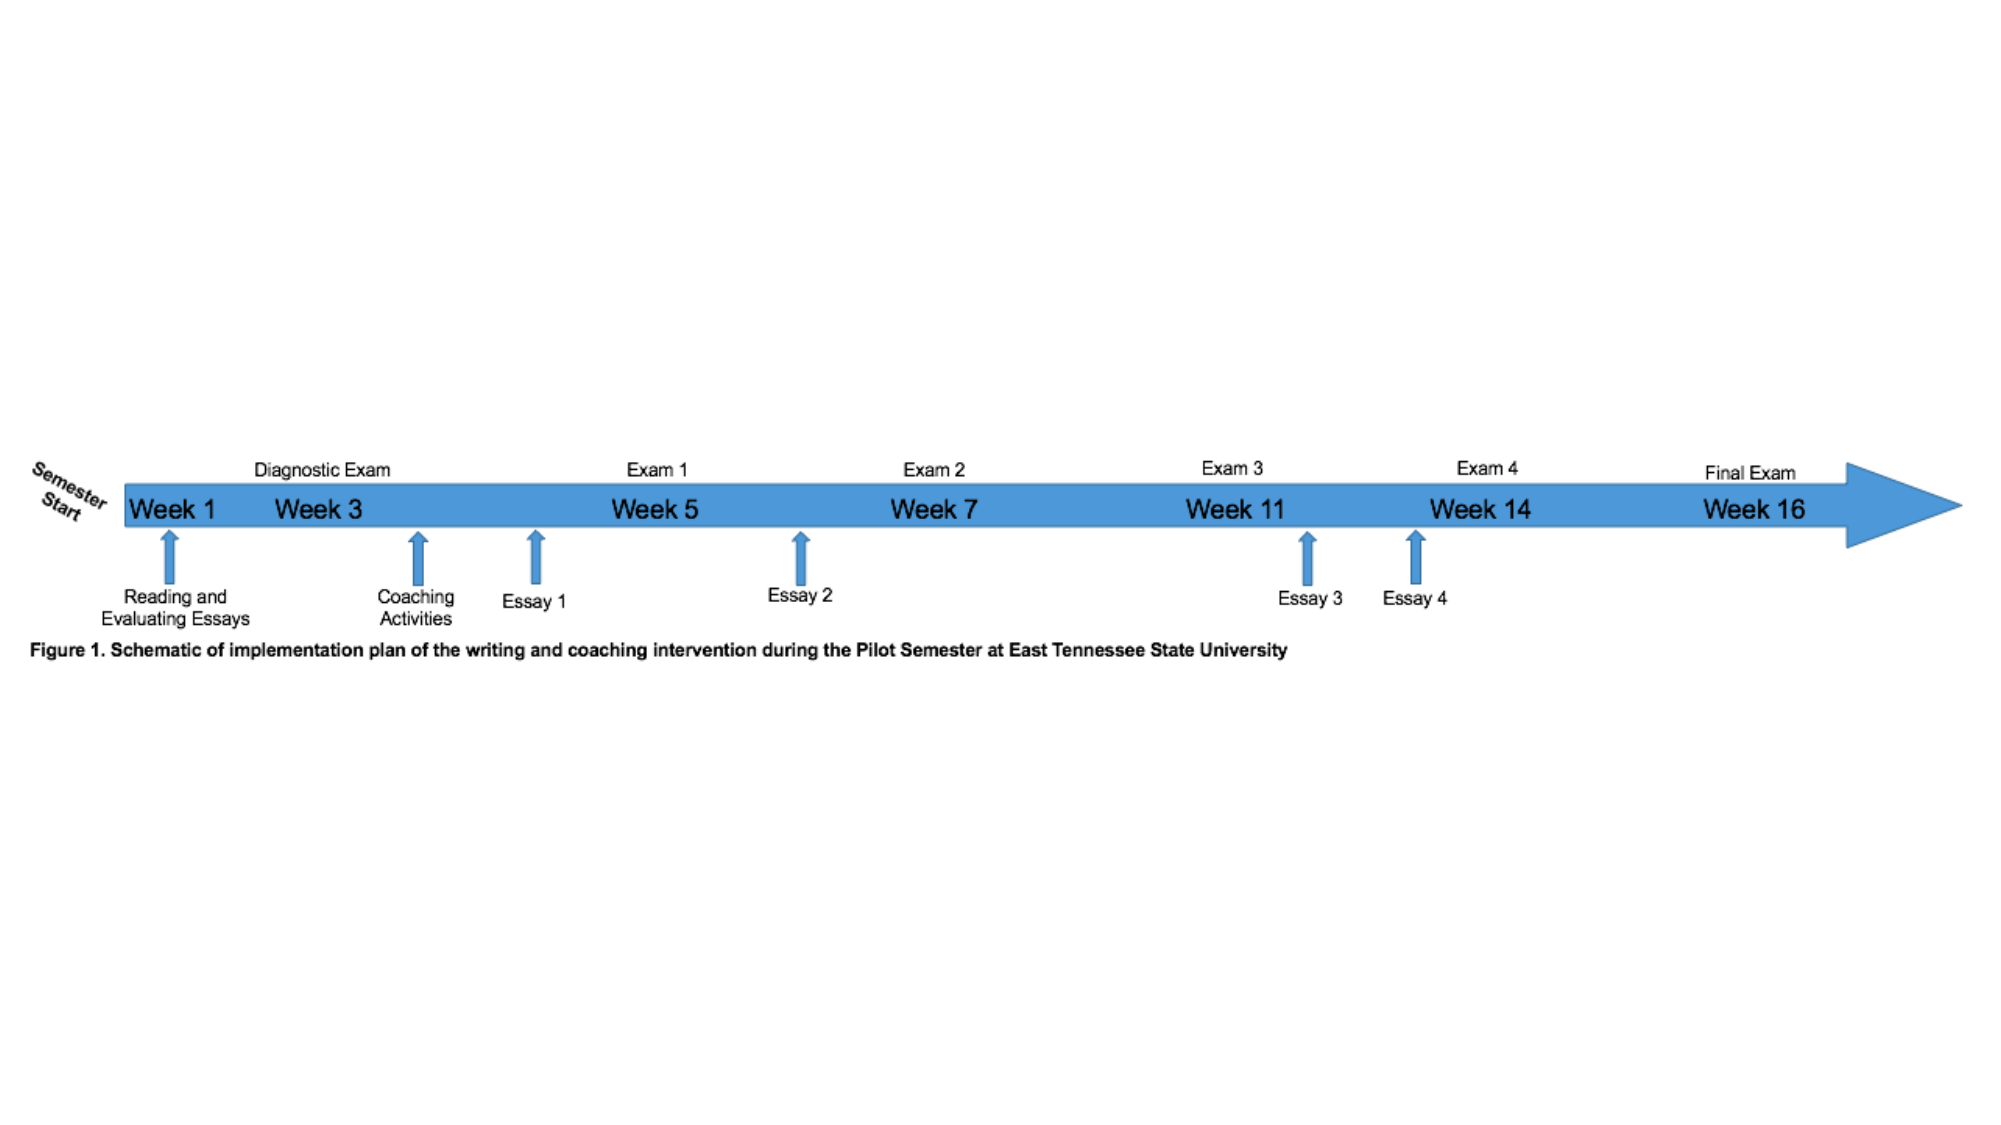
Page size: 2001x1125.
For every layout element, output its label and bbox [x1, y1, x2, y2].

picture [0, 447, 2000, 674]
